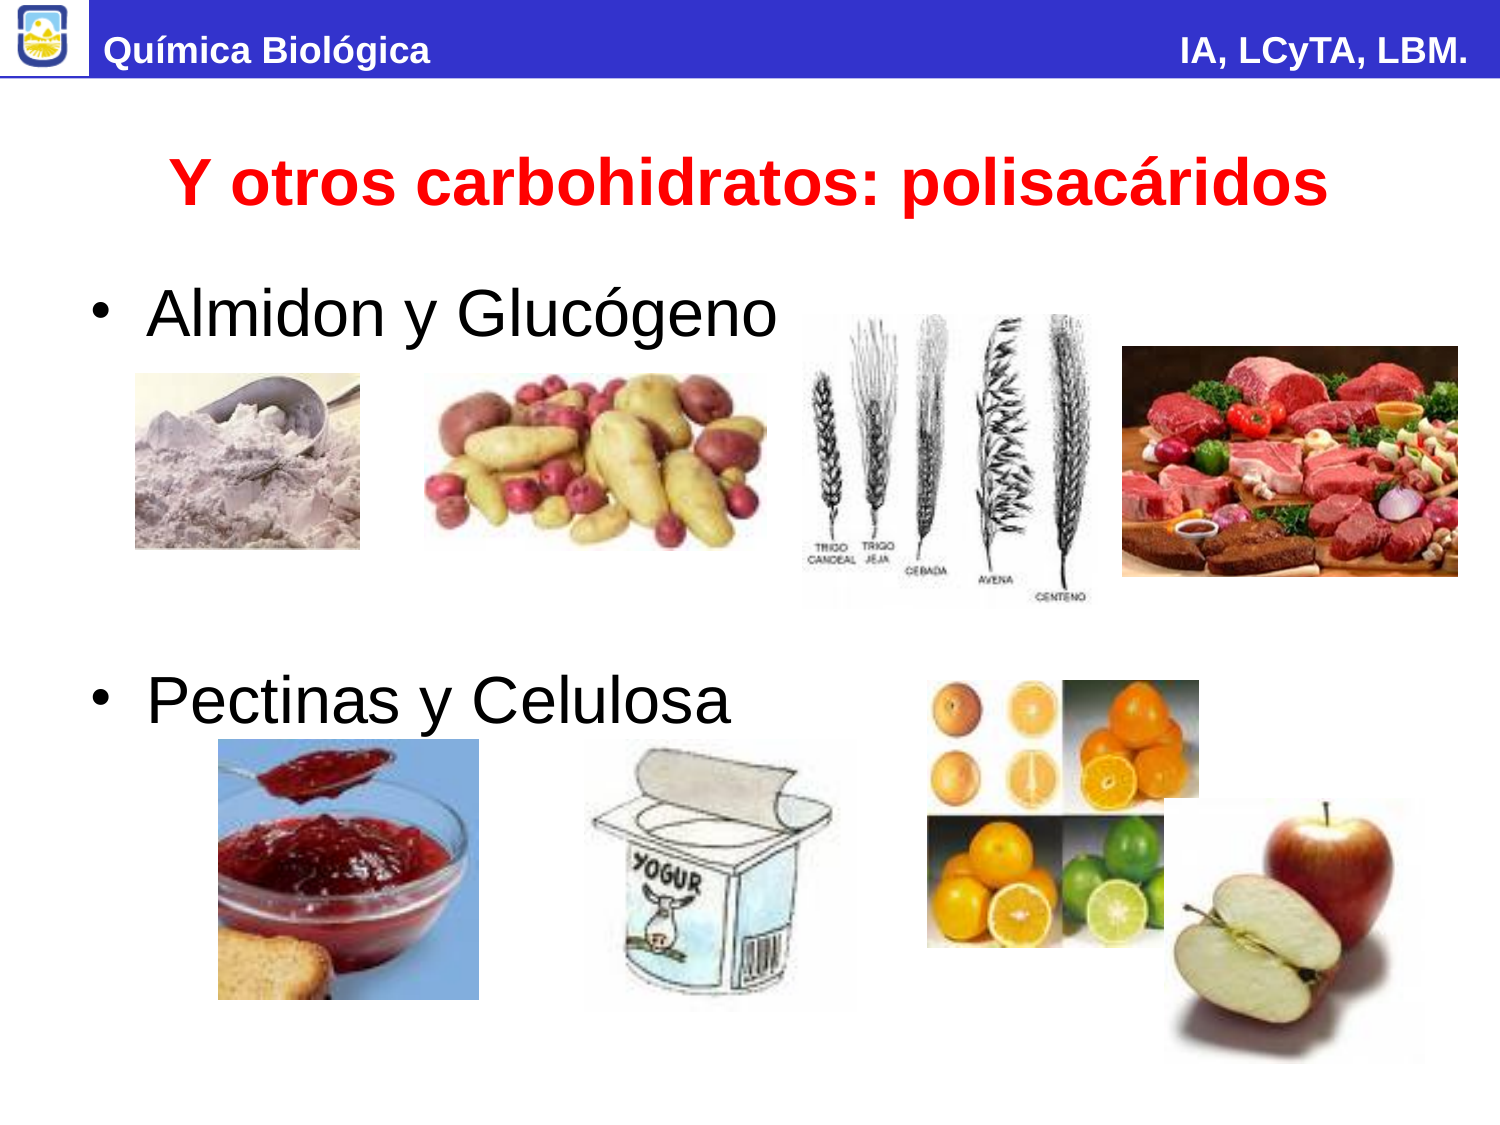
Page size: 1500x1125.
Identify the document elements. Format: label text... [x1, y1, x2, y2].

picture [802, 314, 1098, 609]
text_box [0, 0, 1500, 83]
picture [218, 739, 479, 1000]
list Almidon y Glucógeno Pectinas y Celulosa [75, 262, 1425, 1005]
picture [584, 739, 857, 1012]
title Y otros carbohidratos: polisacáridos [75, 125, 1425, 233]
picture [1122, 346, 1458, 577]
picture [926, 680, 1426, 1064]
picture [424, 373, 768, 552]
picture [135, 373, 360, 551]
